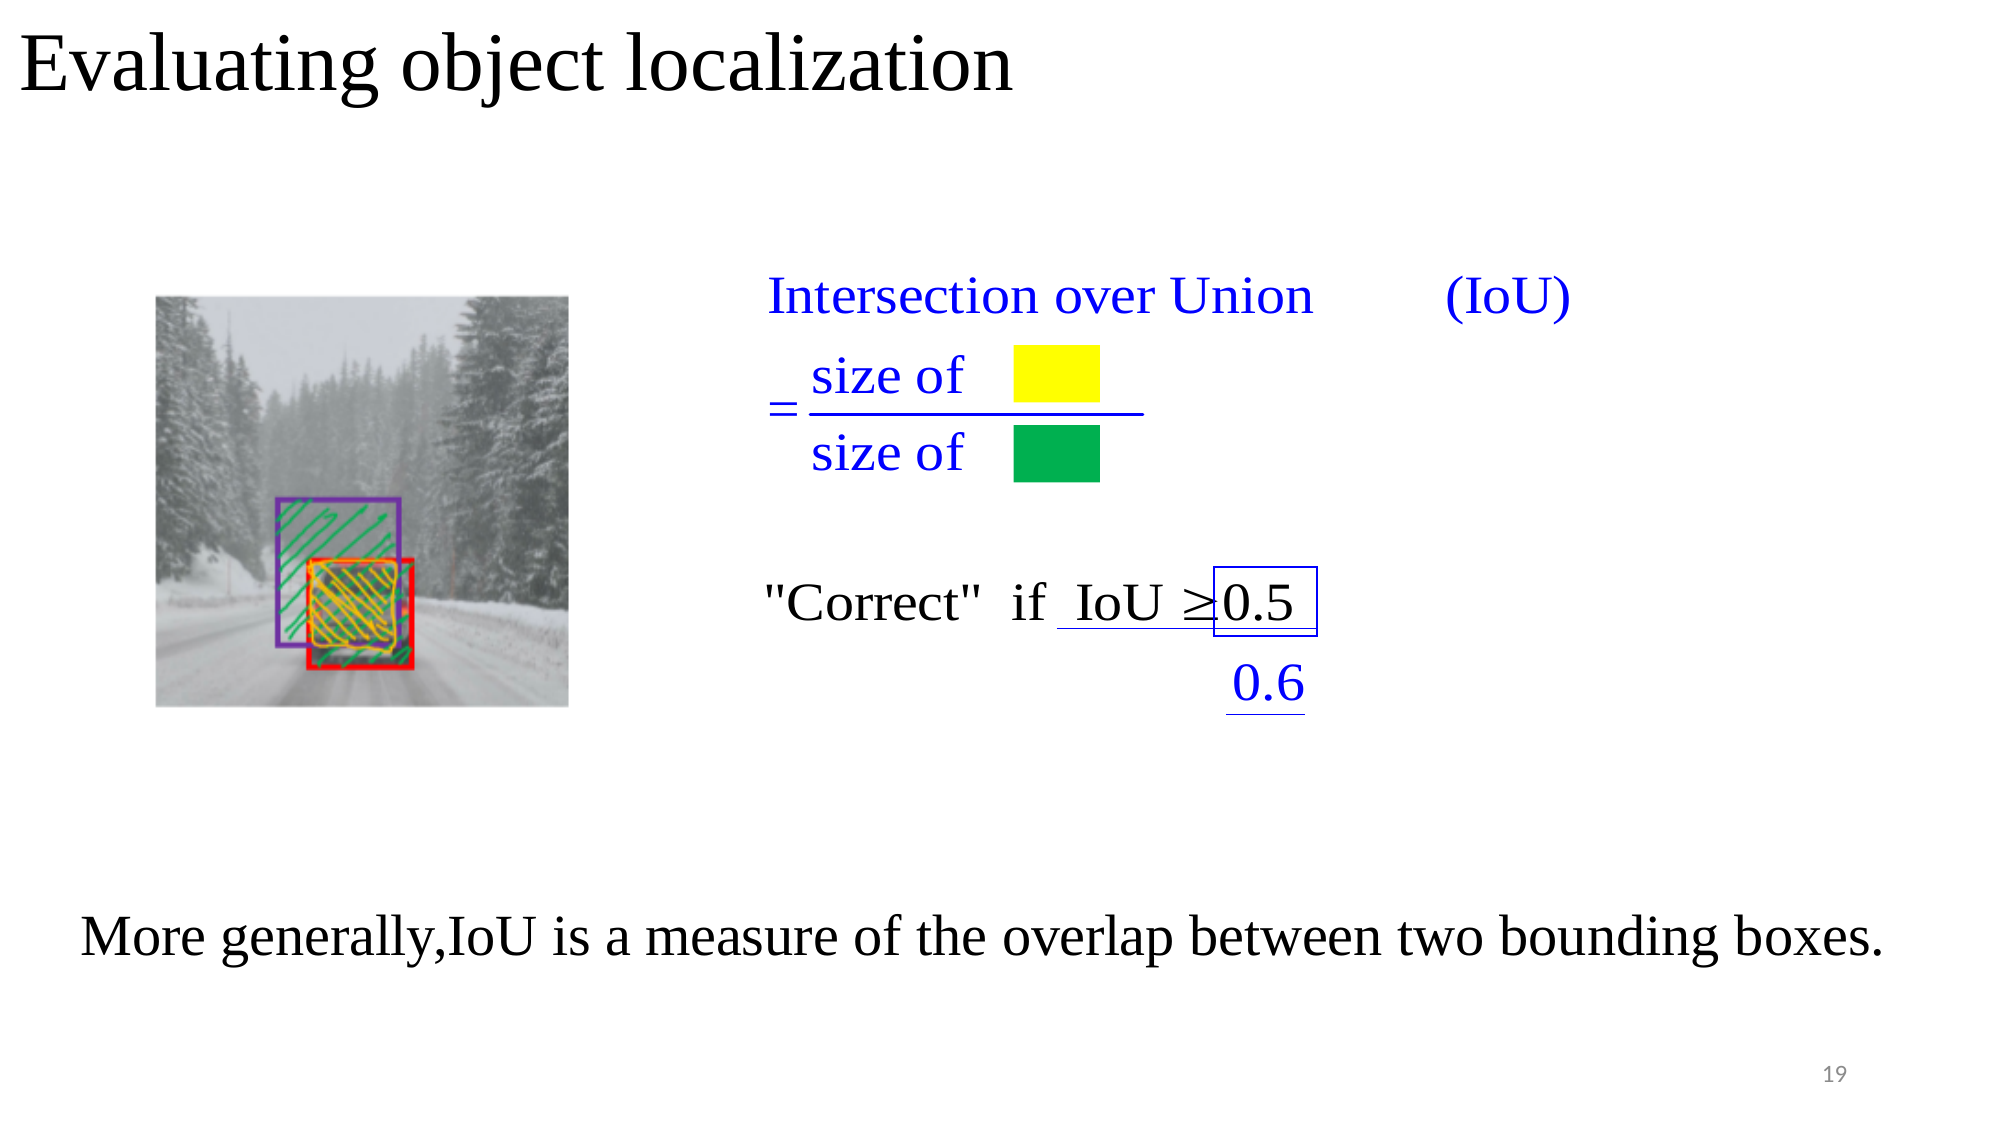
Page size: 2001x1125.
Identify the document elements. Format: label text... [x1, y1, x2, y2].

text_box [71, 901, 1892, 980]
picture [147, 288, 580, 715]
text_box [758, 265, 1581, 715]
slide_number 19 [1412, 1042, 1863, 1103]
text_box Evaluating object localization [4, 0, 1031, 115]
